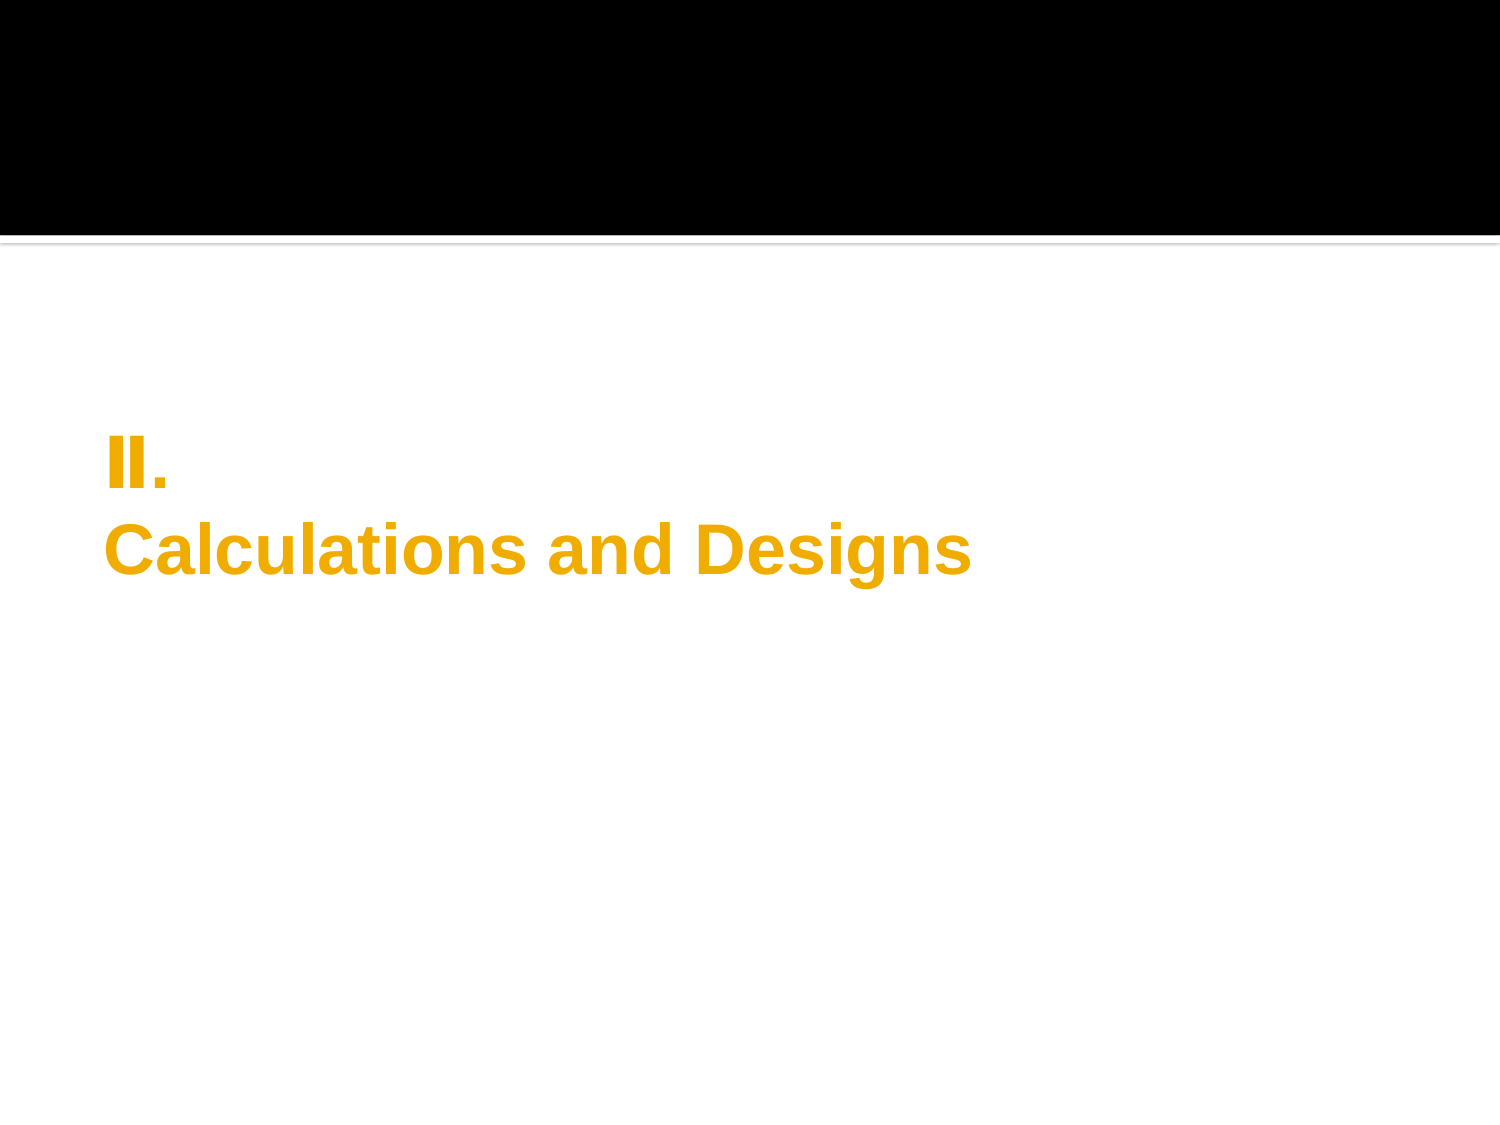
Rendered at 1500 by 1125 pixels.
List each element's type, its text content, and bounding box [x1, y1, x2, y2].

title Ⅱ. Calculations and Designs [88, 408, 1439, 597]
